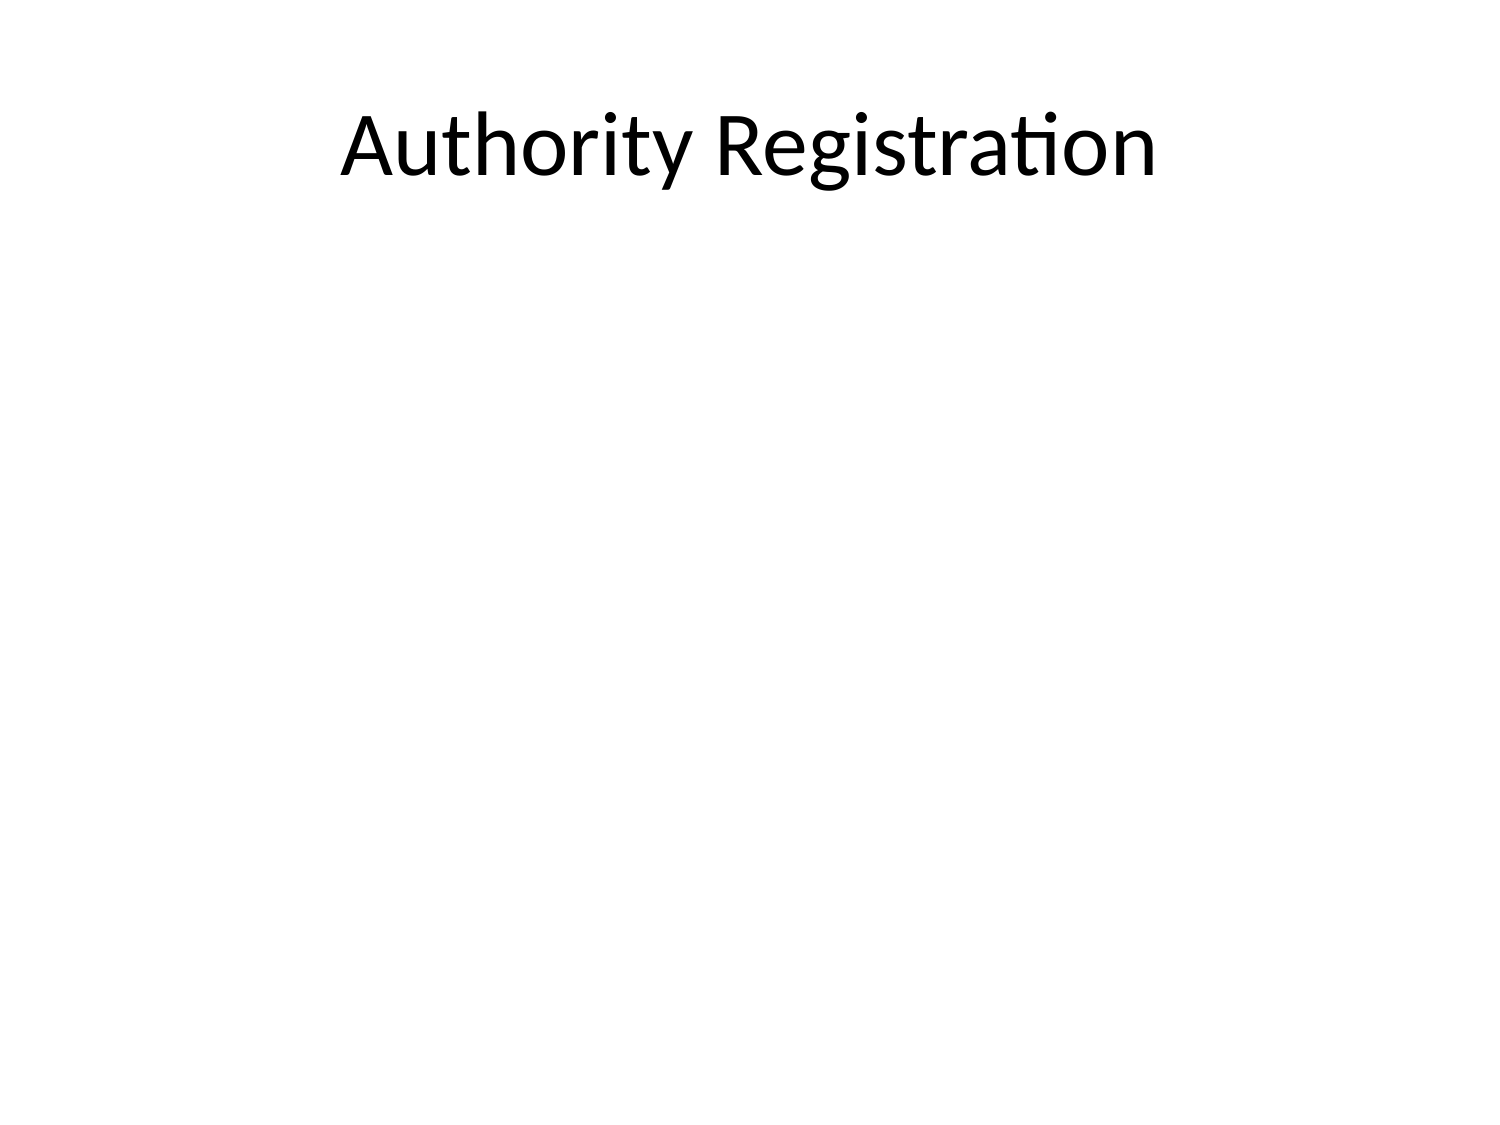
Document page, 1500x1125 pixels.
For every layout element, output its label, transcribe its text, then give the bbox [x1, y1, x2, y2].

title Authority Registration [75, 45, 1425, 233]
